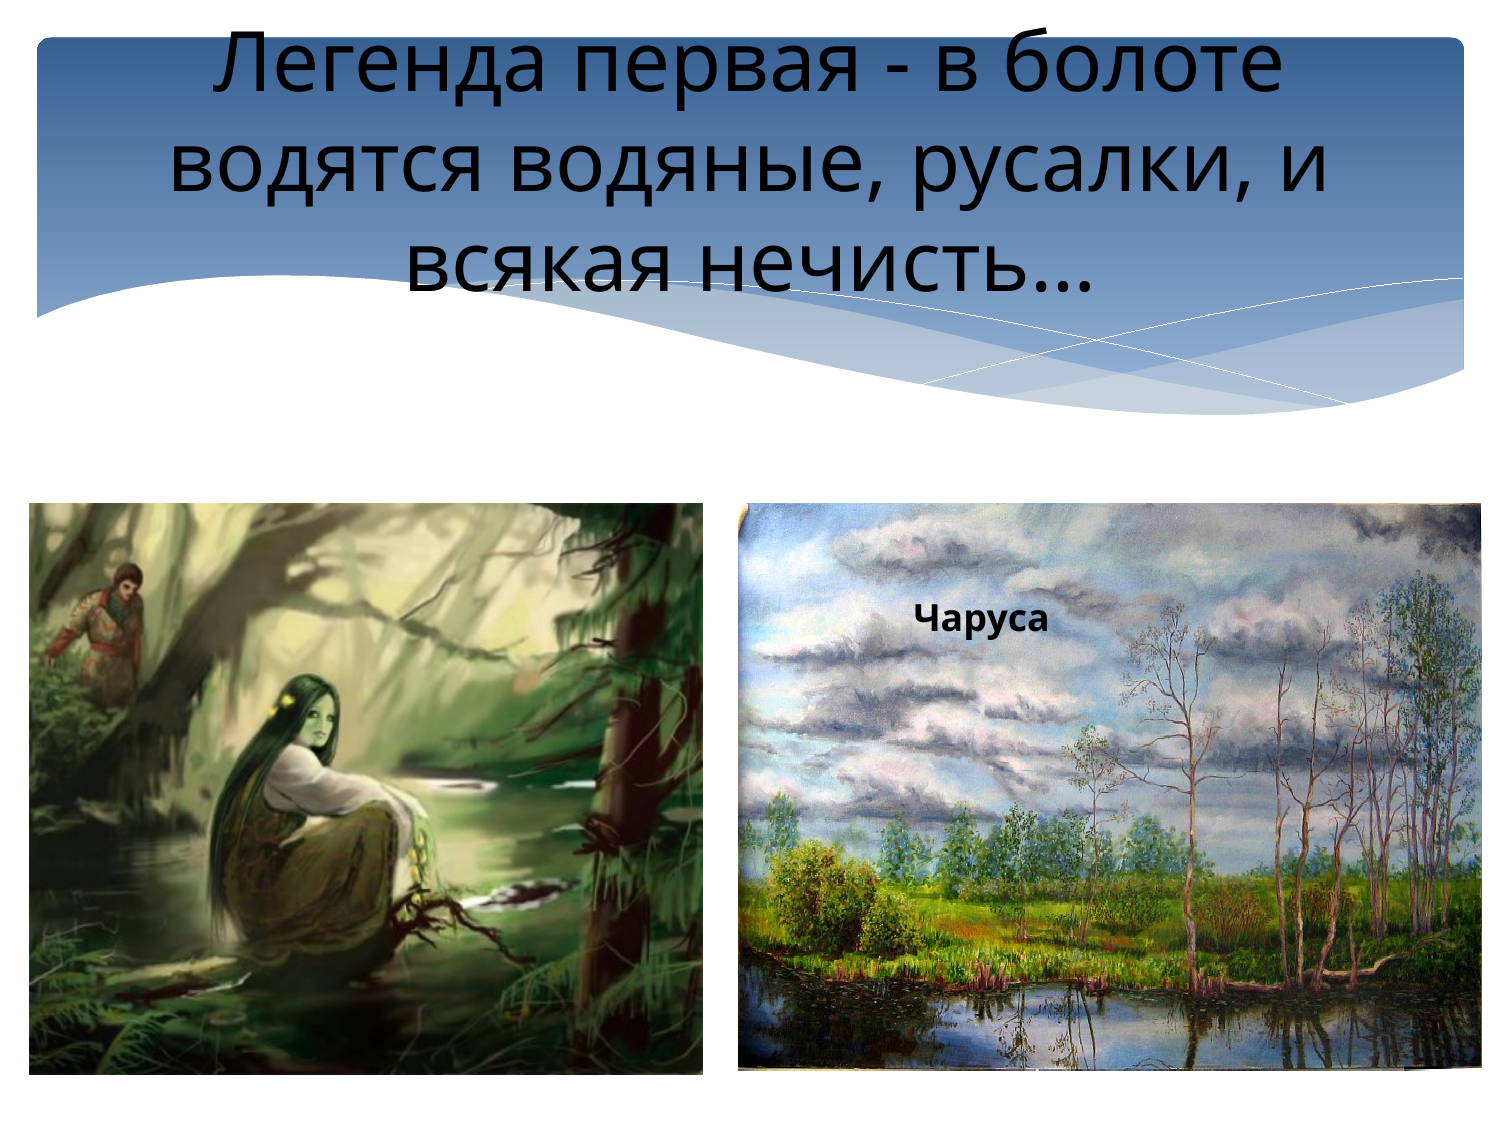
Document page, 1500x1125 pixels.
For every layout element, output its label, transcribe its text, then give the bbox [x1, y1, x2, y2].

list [738, 503, 1482, 1071]
picture [29, 503, 704, 1075]
title Легенда первая - в болоте водятся водяные, русалки, и всякая нечисть… [74, 55, 1426, 262]
